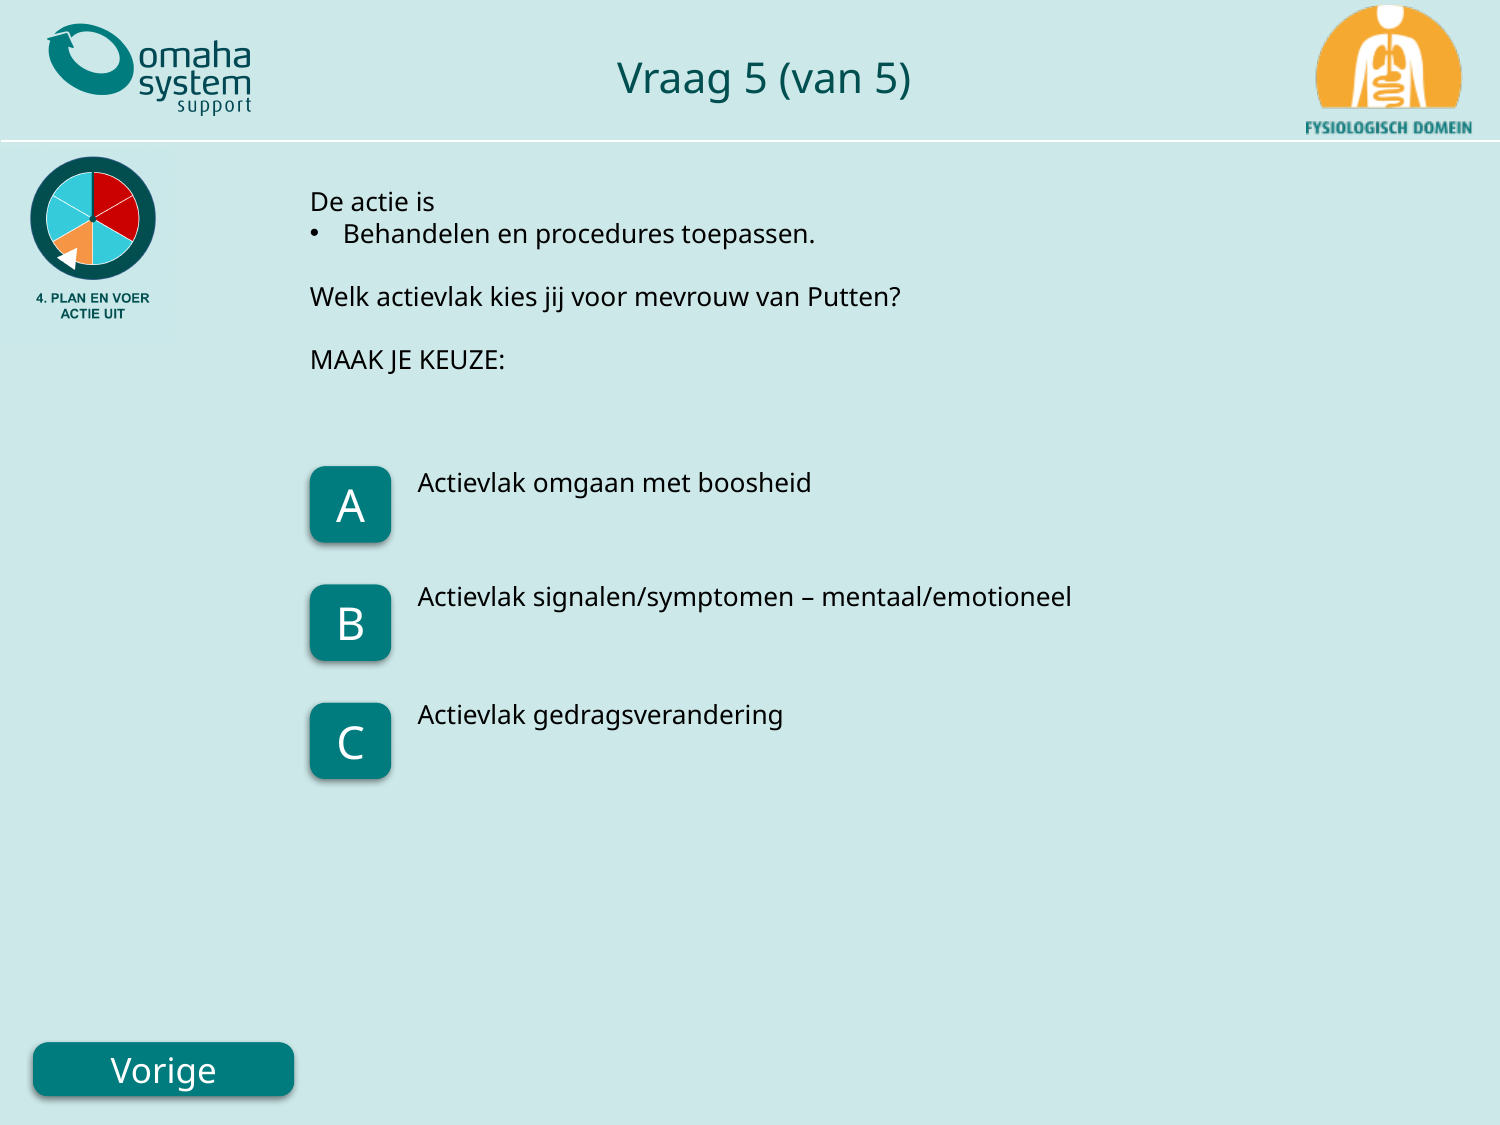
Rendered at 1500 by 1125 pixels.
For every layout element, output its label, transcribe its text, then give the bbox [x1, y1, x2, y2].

picture [1306, 5, 1473, 135]
text_box Vorige [33, 1042, 295, 1097]
text_box Actievlak omgaan met boosheid [417, 465, 1394, 498]
text_box C [309, 702, 392, 779]
text_box Actievlak gedragsverandering [417, 698, 1394, 731]
text_box A [309, 466, 392, 543]
picture [0, 146, 175, 346]
text_box B [309, 584, 392, 661]
picture [32, 0, 270, 130]
text_box De actie is Behandelen en procedures toepassen. Welk actievlak kies jij voor mevrouw van Putten? MAAK JE KEUZE: [309, 154, 1370, 376]
text_box Actievlak signalen/symptomen – mentaal/emotioneel [417, 579, 1394, 612]
text_box Vraag 5 (van 5) [304, 43, 1224, 110]
